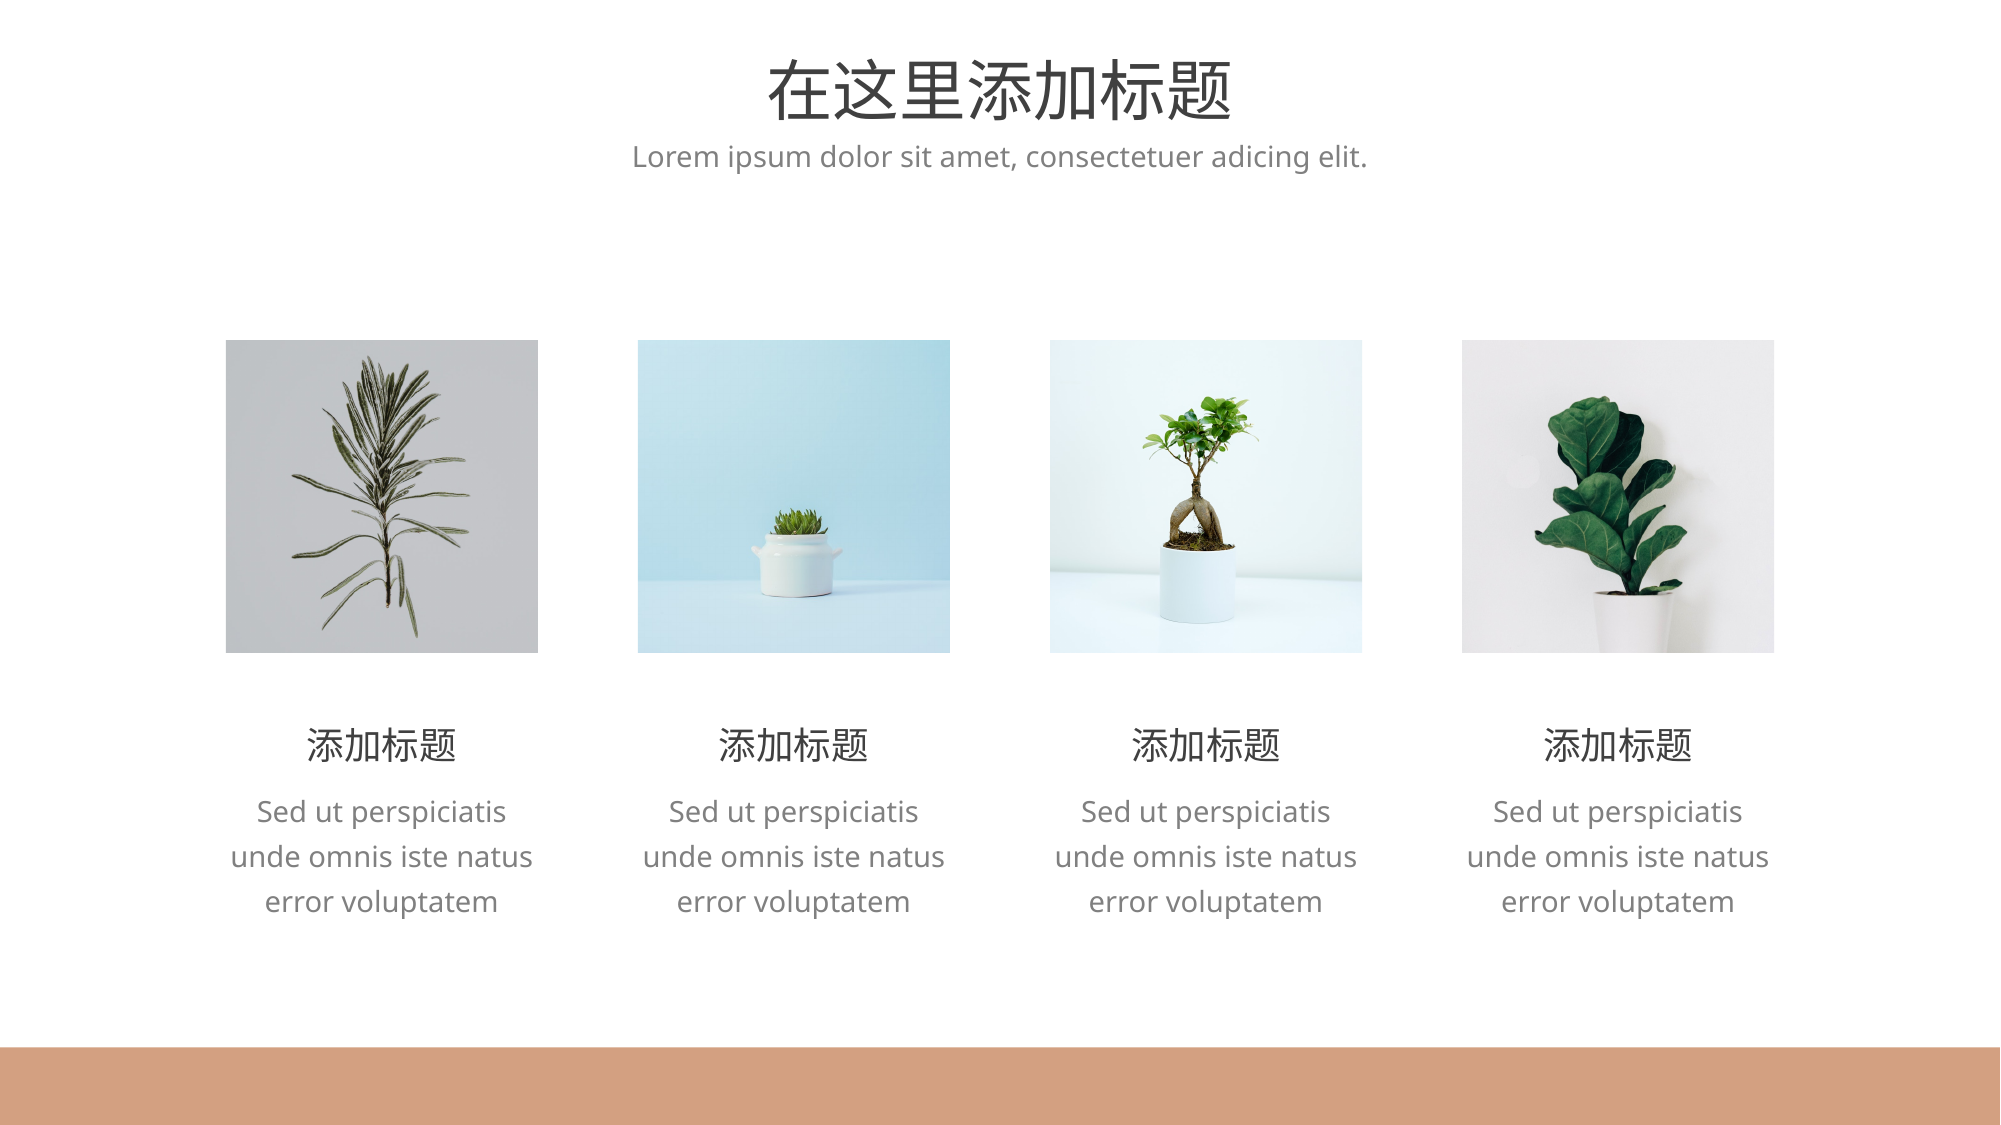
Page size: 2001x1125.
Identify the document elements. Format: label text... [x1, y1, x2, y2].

text_box 在这里添加标题 [751, 41, 1249, 137]
text_box 添加标题 [1116, 714, 1296, 774]
picture [225, 340, 538, 653]
picture [637, 340, 950, 653]
text_box Sed ut perspiciatis unde omnis iste natus error voluptatem [1037, 774, 1375, 926]
text_box [0, 1046, 2000, 1125]
text_box 添加标题 [291, 714, 472, 774]
picture [1049, 340, 1363, 653]
text_box 添加标题 [1528, 714, 1708, 774]
text_box Sed ut perspiciatis unde omnis iste natus error voluptatem [1449, 774, 1787, 926]
text_box Sed ut perspiciatis unde omnis iste natus error voluptatem [625, 774, 963, 926]
text_box Lorem ipsum dolor sit amet, consectetuer adicing elit. [616, 130, 1384, 182]
picture [1462, 340, 1775, 653]
text_box Sed ut perspiciatis unde omnis iste natus error voluptatem [213, 774, 551, 926]
text_box 添加标题 [703, 714, 884, 774]
